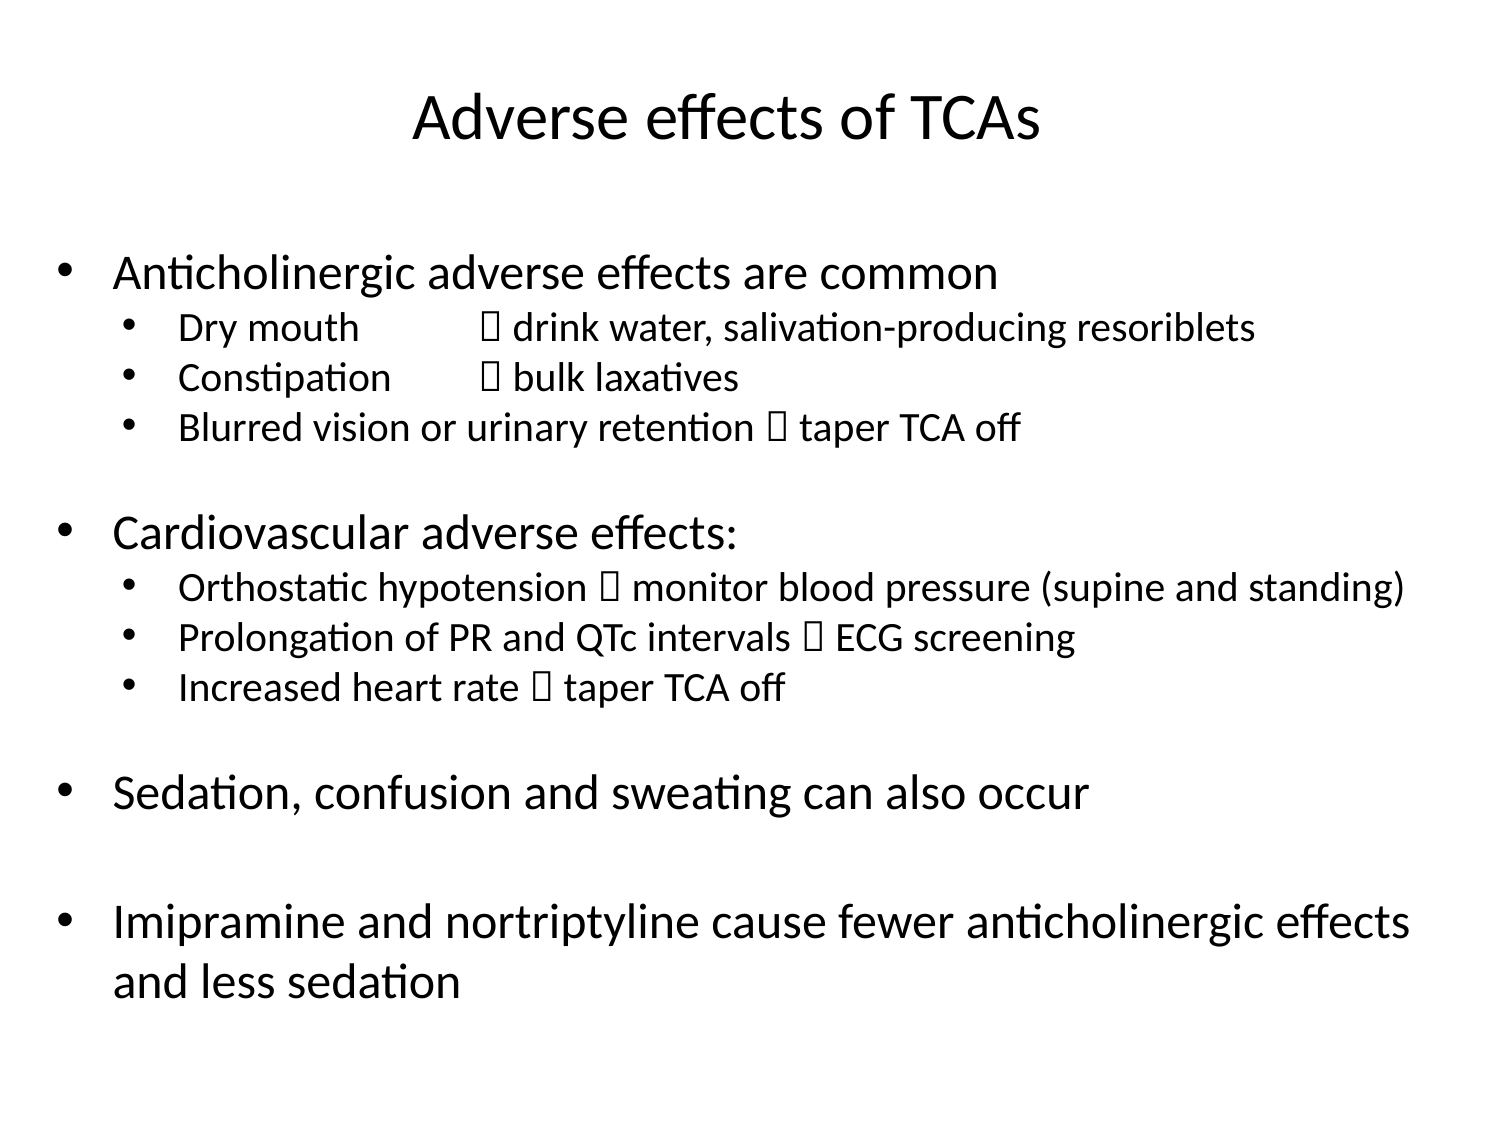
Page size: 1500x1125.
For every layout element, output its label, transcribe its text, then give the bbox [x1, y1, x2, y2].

list Anticholinergic adverse effects are common Dry mouth  drink water, salivation-producing resoriblets Constipation  bulk laxatives Blurred vision or urinary retention  taper TCA off Cardiovascular adverse effects: Orthostatic hypotension  monitor blood pressure (supine and standing) Prolongation of PR and QTc intervals  ECG screening Increased heart rate  taper TCA off Sedation, confusion and sweating can also occur Imipramine and nortriptyline cause fewer anticholinergic effects and less sedation [40, 231, 1471, 975]
title Adverse effects of TCAs [29, 18, 1426, 207]
